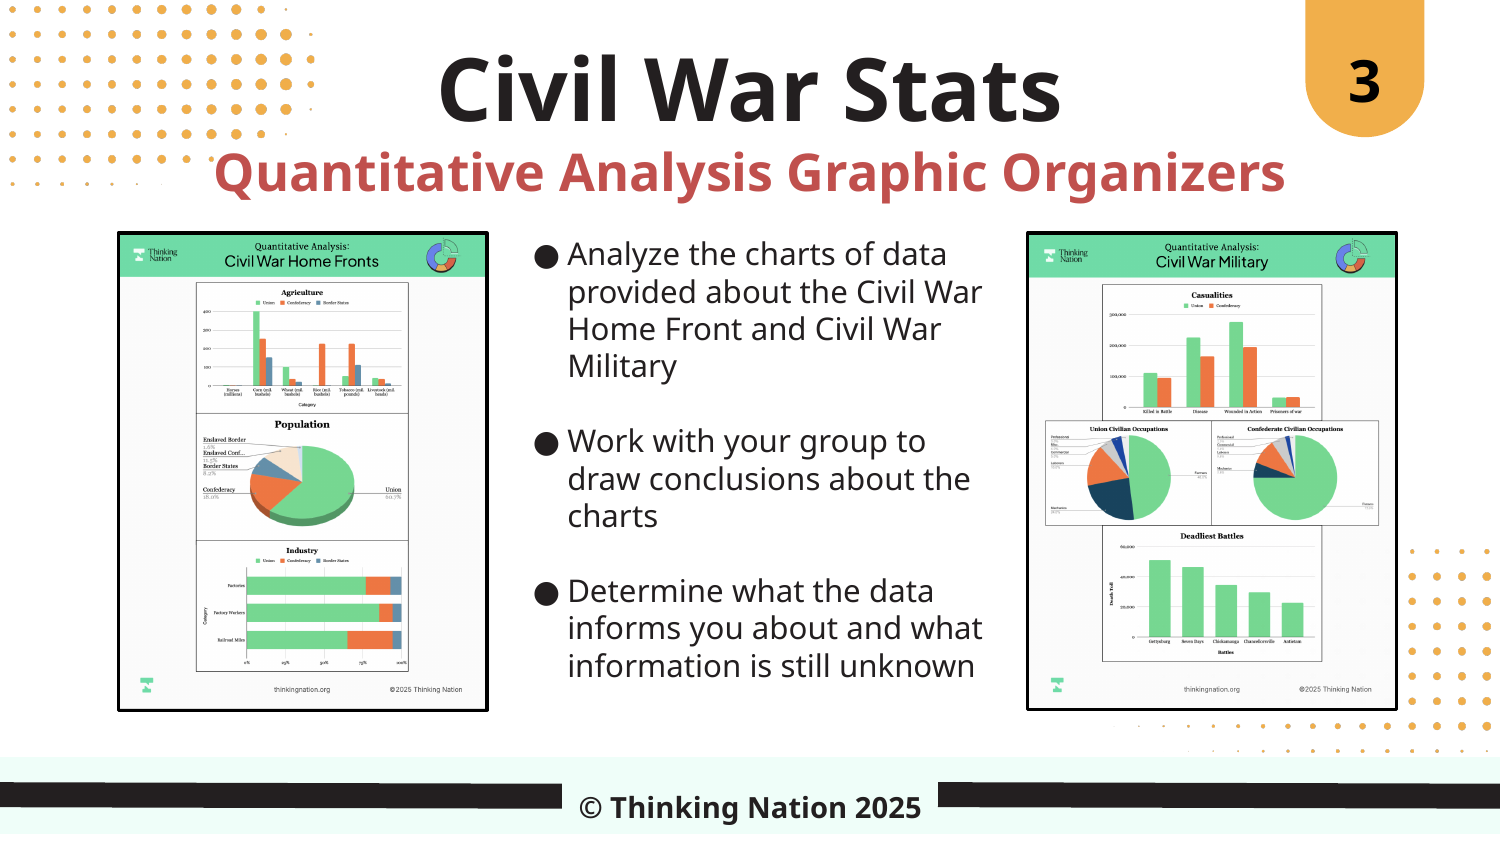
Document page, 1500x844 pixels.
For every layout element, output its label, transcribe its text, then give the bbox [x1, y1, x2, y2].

picture [1028, 234, 1396, 708]
text_box [1064, 549, 1500, 754]
text_box Civil War Stats Quantitative Analysis Graphic Organizers [209, 34, 1291, 202]
text_box Analyze the charts of data provided about the Civil War Home Front and Civil War Military Work with your group to draw conclusions about the charts Determine what the data informs you about and what information is still unknown [529, 234, 985, 684]
text_box [0, 0, 315, 186]
picture [119, 234, 486, 709]
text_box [0, 756, 1500, 835]
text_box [1305, 0, 1425, 138]
